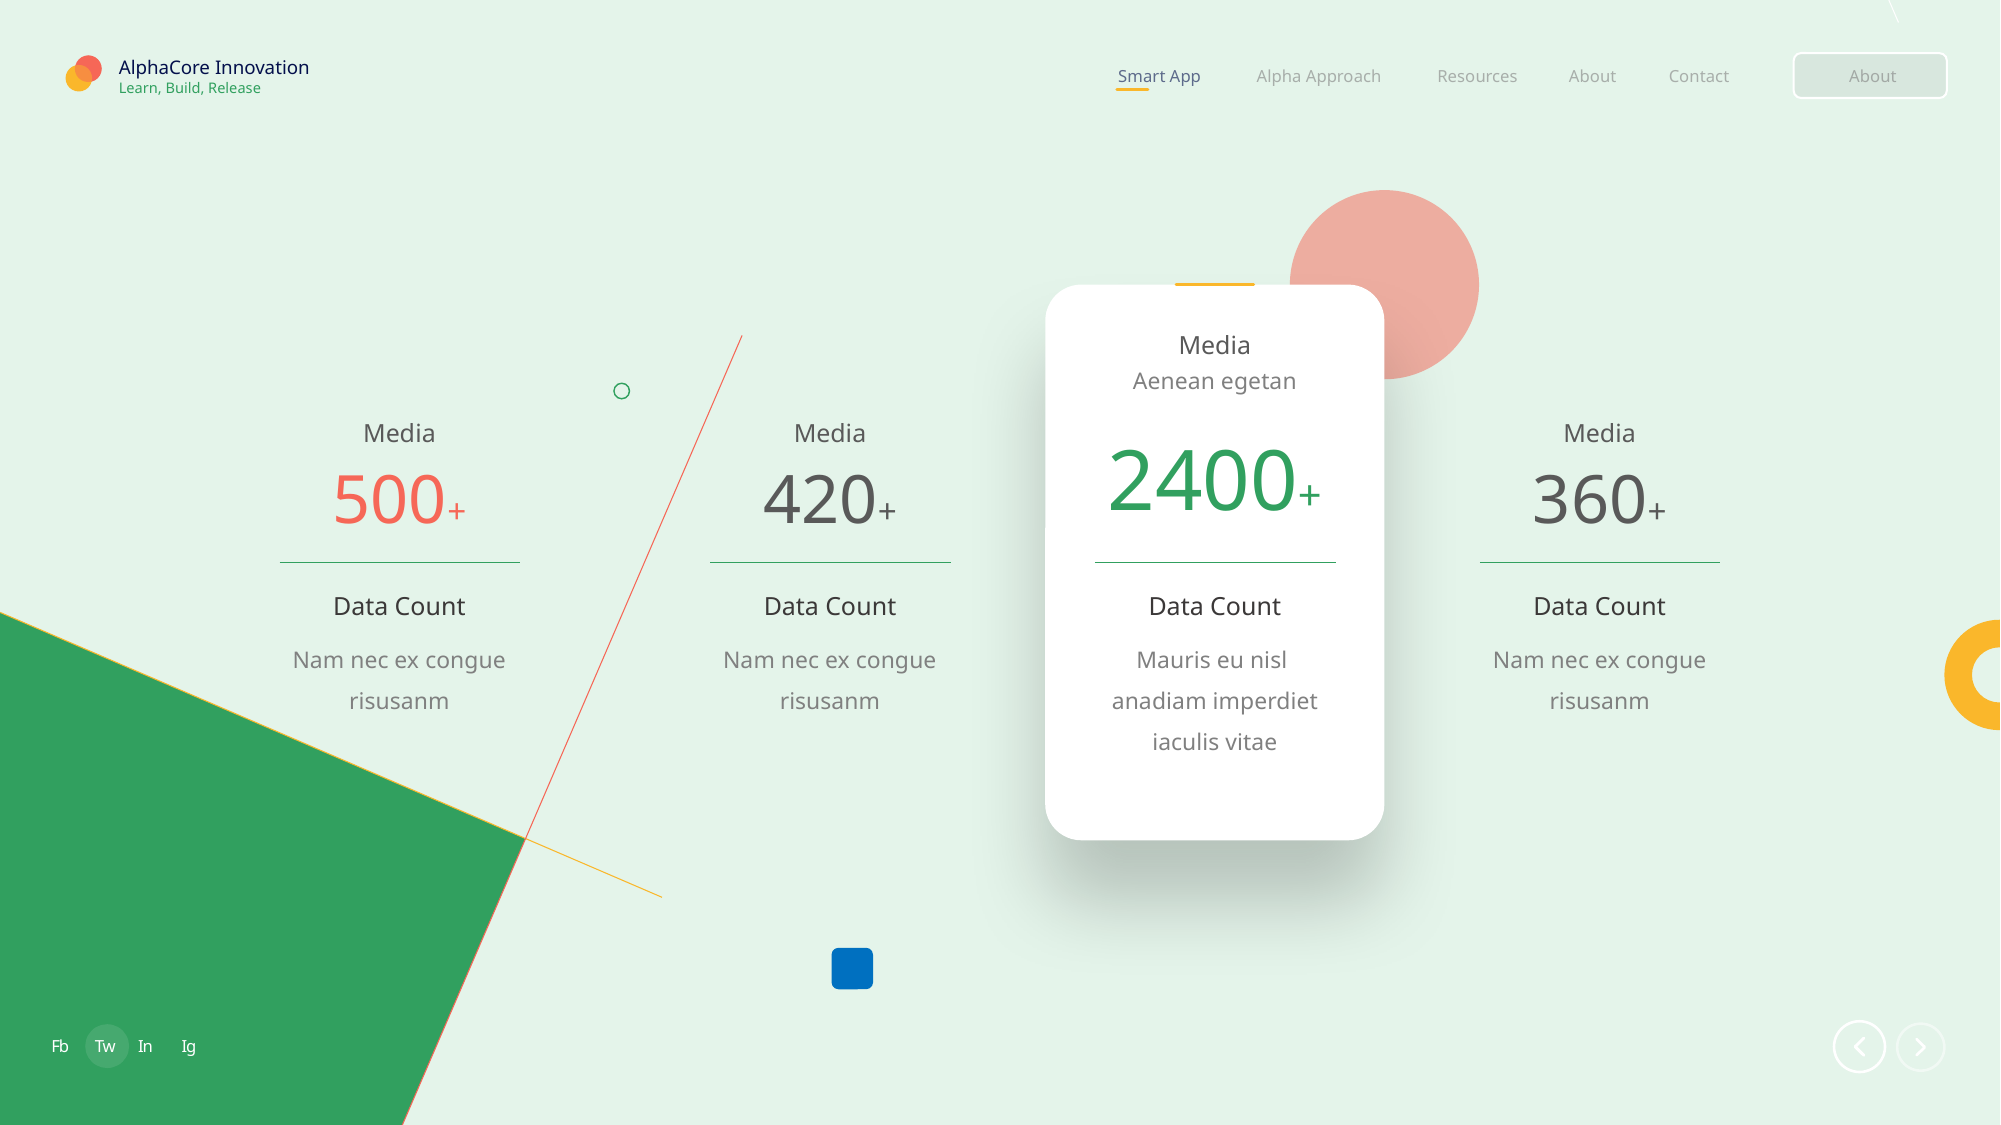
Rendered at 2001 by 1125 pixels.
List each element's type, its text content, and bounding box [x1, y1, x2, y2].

text_box 2400+ [1094, 427, 1336, 528]
text_box Fb [51, 1028, 89, 1064]
text_box Tw [94, 1028, 133, 1064]
text_box Ig [181, 1028, 220, 1064]
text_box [63, 59, 104, 87]
text_box 420+ [709, 456, 951, 537]
text_box Nam nec ex congue risusanm [278, 631, 521, 714]
text_box Media [709, 417, 951, 448]
text_box About [1834, 65, 1912, 86]
text_box AlphaCore Innovation [119, 55, 328, 78]
text_box 500+ [278, 456, 521, 537]
text_box [612, 381, 632, 401]
text_box Data Count [1479, 590, 1721, 621]
text_box [89, 1023, 122, 1070]
text_box Data Count [278, 590, 521, 621]
text_box Mauris eu nisl anadiam imperdiet iaculis vitae [1094, 631, 1336, 756]
text_box In [138, 1028, 176, 1064]
text_box Nam nec ex congue risusanm [1479, 631, 1721, 714]
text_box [1833, 1021, 1885, 1072]
text_box Nam nec ex congue risusanm [709, 631, 951, 714]
text_box Media [1479, 417, 1721, 448]
text_box Contact [1660, 65, 1738, 86]
text_box Data Count [709, 590, 951, 621]
text_box About [1564, 65, 1622, 86]
text_box Smart App [1110, 65, 1209, 86]
text_box Data Count [1094, 590, 1336, 621]
text_box [1792, 51, 1948, 100]
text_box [1897, 1023, 1945, 1071]
text_box Media [278, 417, 521, 448]
text_box Media [1094, 329, 1336, 360]
text_box [1044, 283, 1386, 842]
text_box Alpha Approach [1247, 65, 1391, 86]
text_box Resources [1430, 65, 1525, 86]
text_box Aenean egetan [1094, 366, 1336, 395]
text_box Learn, Build, Release [119, 78, 328, 97]
text_box 360+ [1479, 456, 1721, 537]
